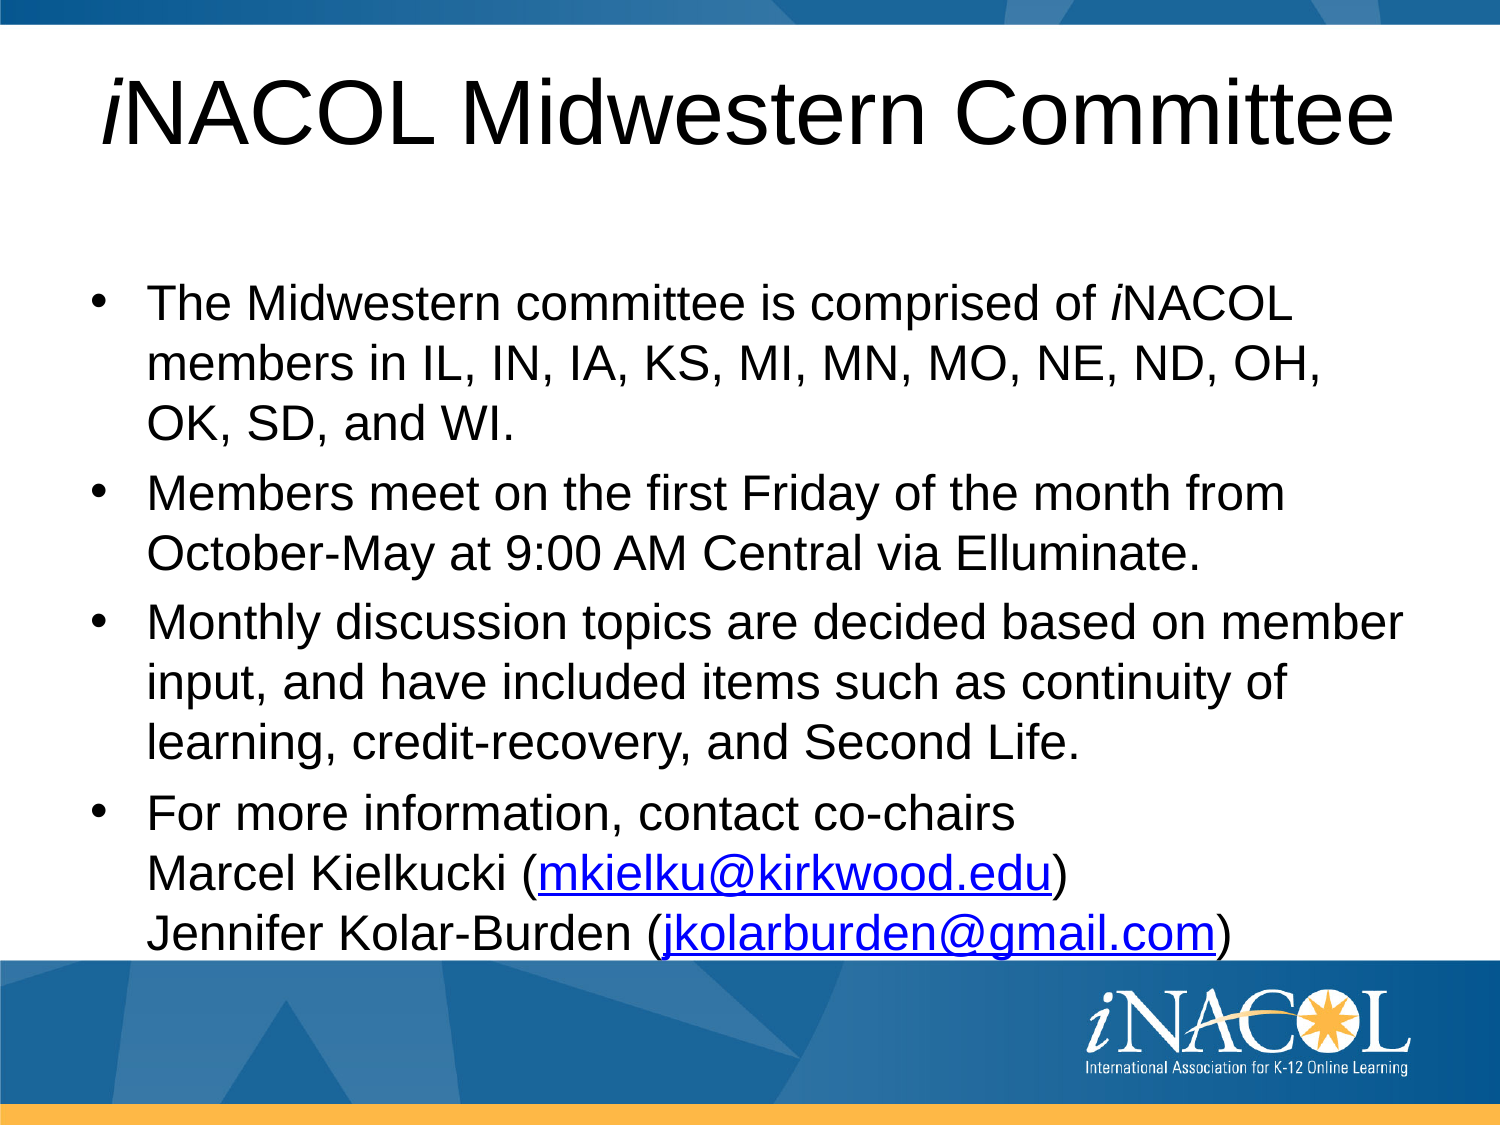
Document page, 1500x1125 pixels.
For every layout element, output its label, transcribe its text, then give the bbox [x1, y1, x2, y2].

picture [0, 0, 1500, 1125]
list The Midwestern committee is comprised of iNACOL members in IL, IN, IA, KS, MI, MN, MO, NE, ND, OH, OK, SD, and WI. Members meet on the first Friday of the month from October-May at 9:00 AM Central via Elluminate. Monthly discussion topics are decided based on member input, and have included items such as continuity of learning, credit-recovery, and Second Life. For more information, contact co-chairs Marcel Kielkucki (mkielku@kirkwood.edu) Jennifer Kolar-Burden (jkolarburden@gmail.com) [75, 262, 1425, 1005]
title iNACOL Midwestern Committee [75, 45, 1425, 233]
